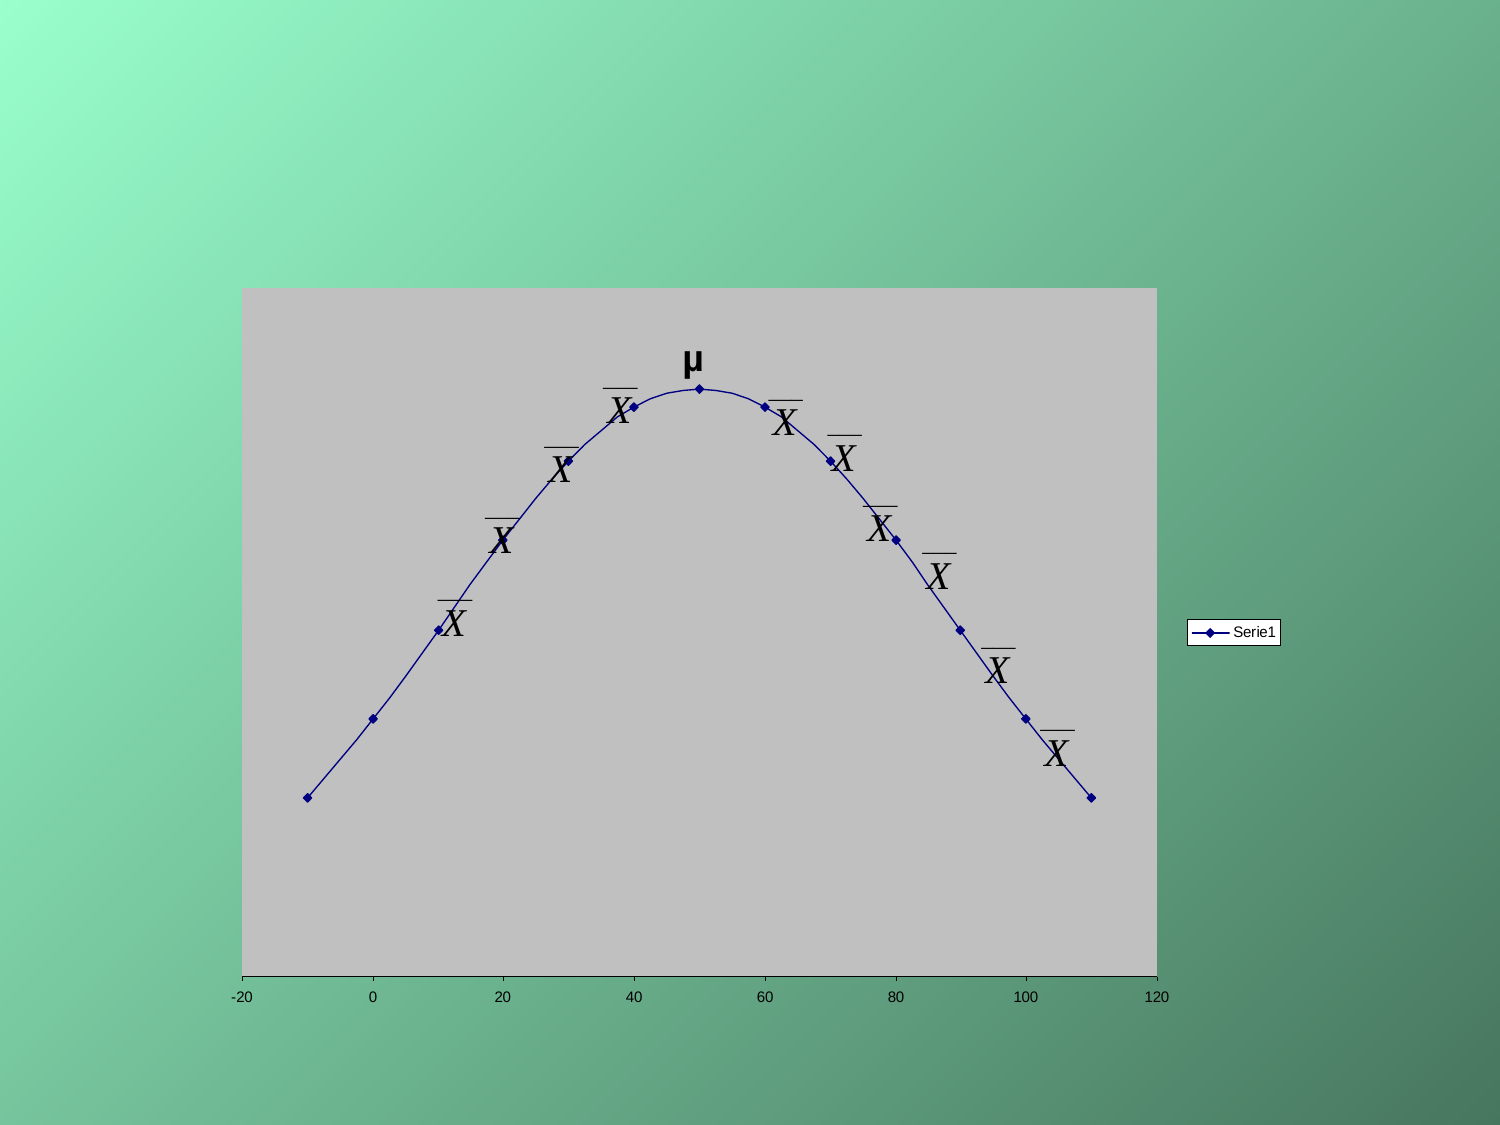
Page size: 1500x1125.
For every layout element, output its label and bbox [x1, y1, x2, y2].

text_box [1033, 703, 1083, 774]
text_box [206, 266, 1294, 1036]
text_box [820, 408, 871, 478]
text_box [855, 479, 906, 549]
text_box [915, 526, 965, 596]
text_box [761, 373, 812, 443]
text_box [537, 420, 587, 490]
text_box [974, 621, 1024, 691]
text_box [596, 361, 646, 431]
text_box [478, 491, 528, 561]
text_box [430, 573, 481, 644]
